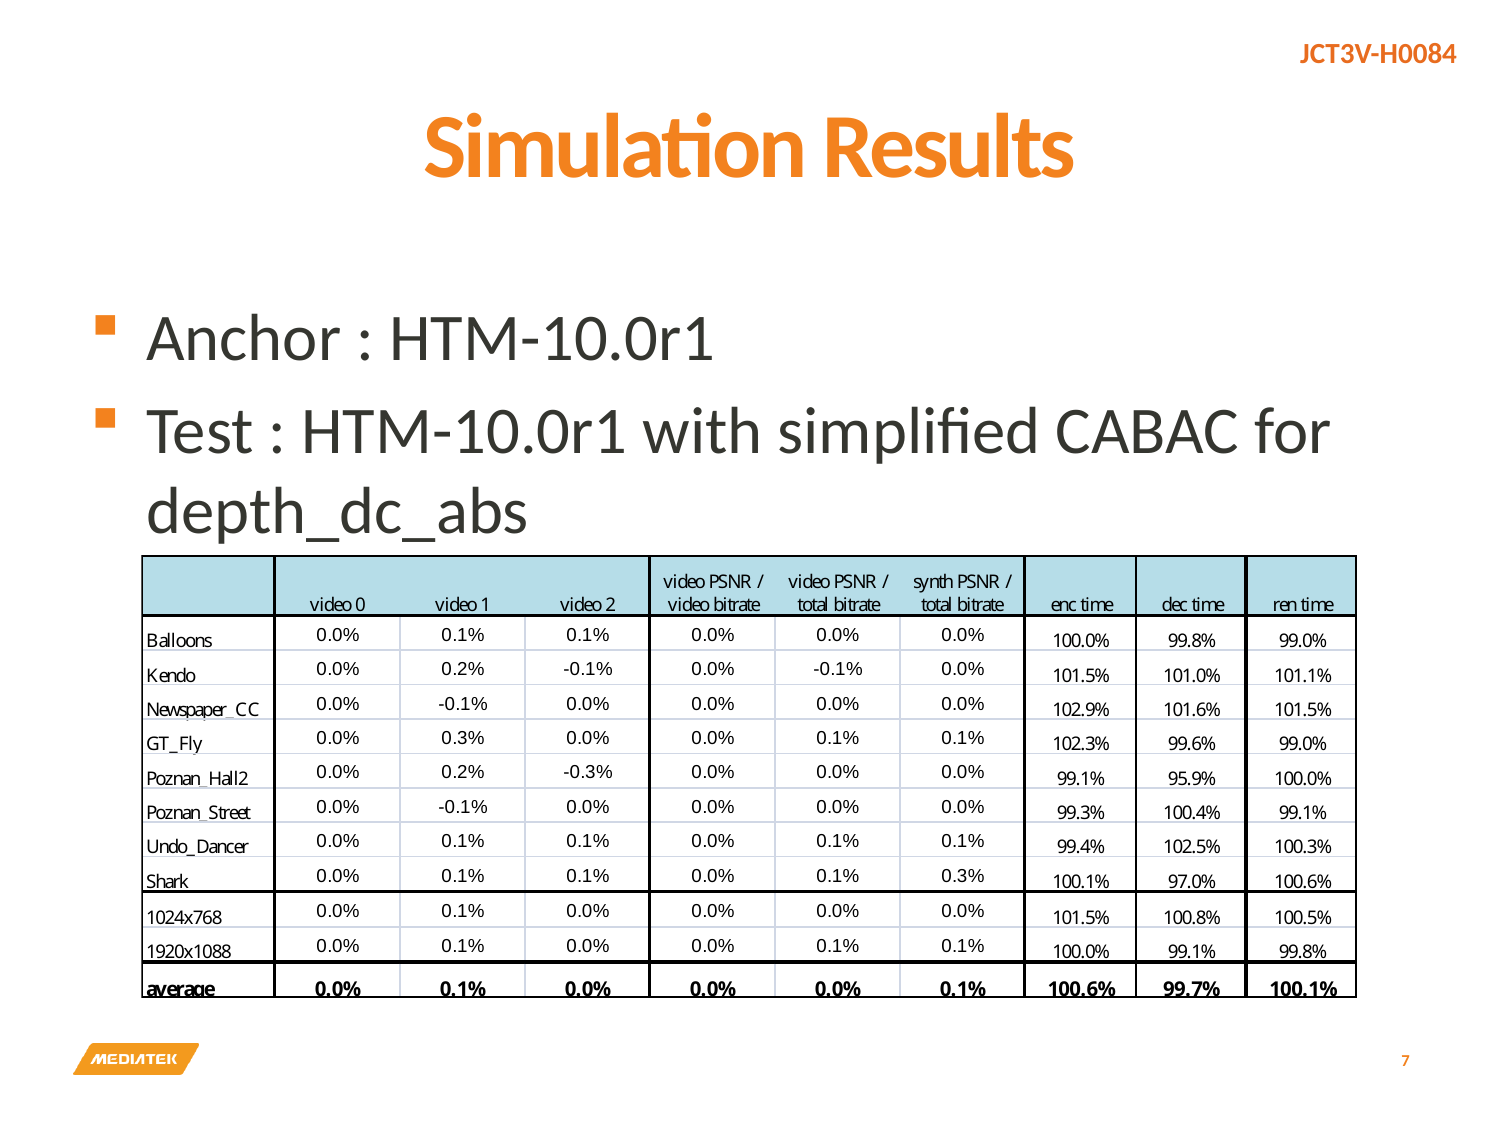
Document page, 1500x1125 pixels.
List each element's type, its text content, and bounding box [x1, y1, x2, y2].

picture [141, 555, 1359, 1000]
picture [73, 1043, 199, 1075]
slide_number 7 [1251, 1029, 1425, 1090]
title Simulation Results [75, 99, 1425, 286]
list Anchor : HTM-10.0r1 Test : HTM-10.0r1 with simplified CABAC for depth_dc_abs [75, 286, 1425, 990]
